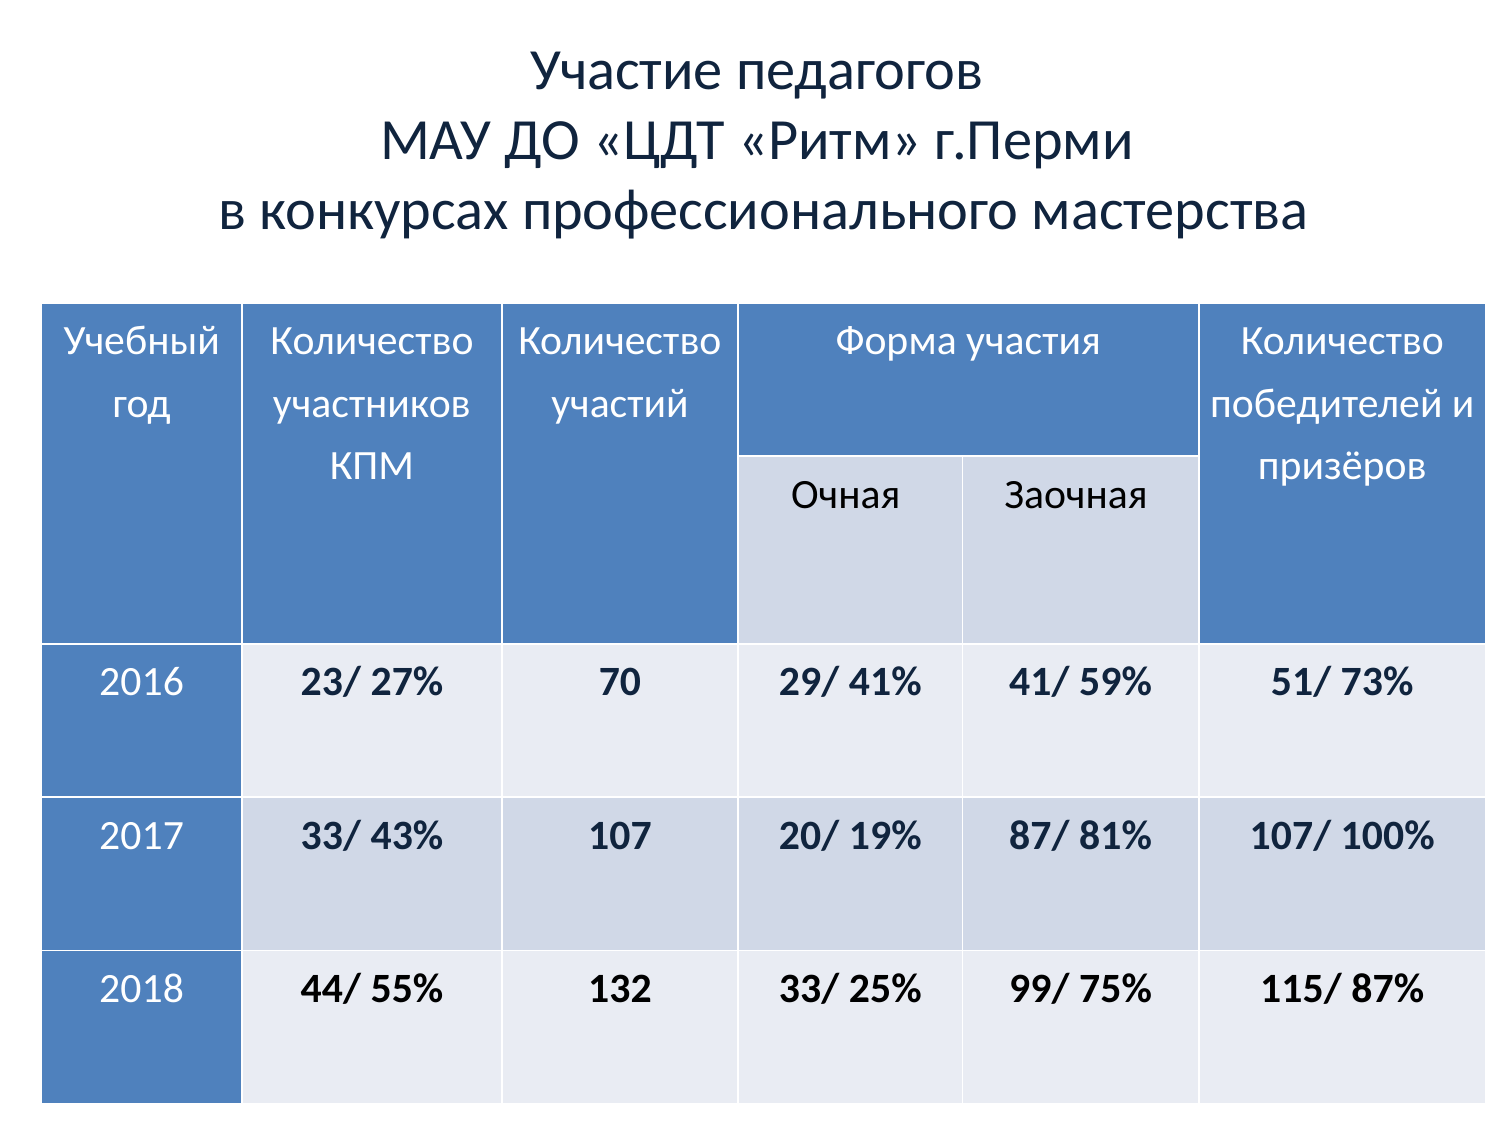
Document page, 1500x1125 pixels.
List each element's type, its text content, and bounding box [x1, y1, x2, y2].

table_cell 87/ 81% [963, 798, 1198, 950]
table_header Количество победителей и призёров [1200, 304, 1485, 643]
table_cell 2016 [42, 645, 241, 796]
table_cell Заочная [963, 457, 1198, 643]
table_cell 2018 [42, 951, 241, 1103]
table_cell 70 [503, 645, 737, 796]
table_cell 23/ 27% [243, 645, 501, 796]
table_cell 107/ 100% [1200, 798, 1485, 950]
table_cell 115/ 87% [1200, 951, 1485, 1103]
table_cell 107 [503, 798, 737, 950]
table_cell 33/ 43% [243, 798, 501, 950]
table_cell 41/ 59% [963, 645, 1198, 796]
table_header Количество участников КПМ [243, 304, 501, 643]
table_cell 20/ 19% [739, 798, 962, 950]
table_cell 29/ 41% [739, 645, 962, 796]
table_header Количество участий [503, 304, 737, 643]
table_cell Очная [739, 457, 962, 643]
table_cell 51/ 73% [1200, 645, 1485, 796]
table_header Форма участия [739, 304, 1198, 455]
title Участие педагогов МАУ ДО «ЦДТ «Ритм» г.Перми в конкурсах профессионального мастерства [88, 78, 1439, 194]
table_header Учебный год [42, 304, 241, 643]
table_cell 33/ 25% [739, 951, 962, 1103]
table_cell 44/ 55% [243, 951, 501, 1103]
table_cell 132 [503, 951, 737, 1103]
table_cell 2017 [42, 798, 241, 950]
table_cell 99/ 75% [963, 951, 1198, 1103]
